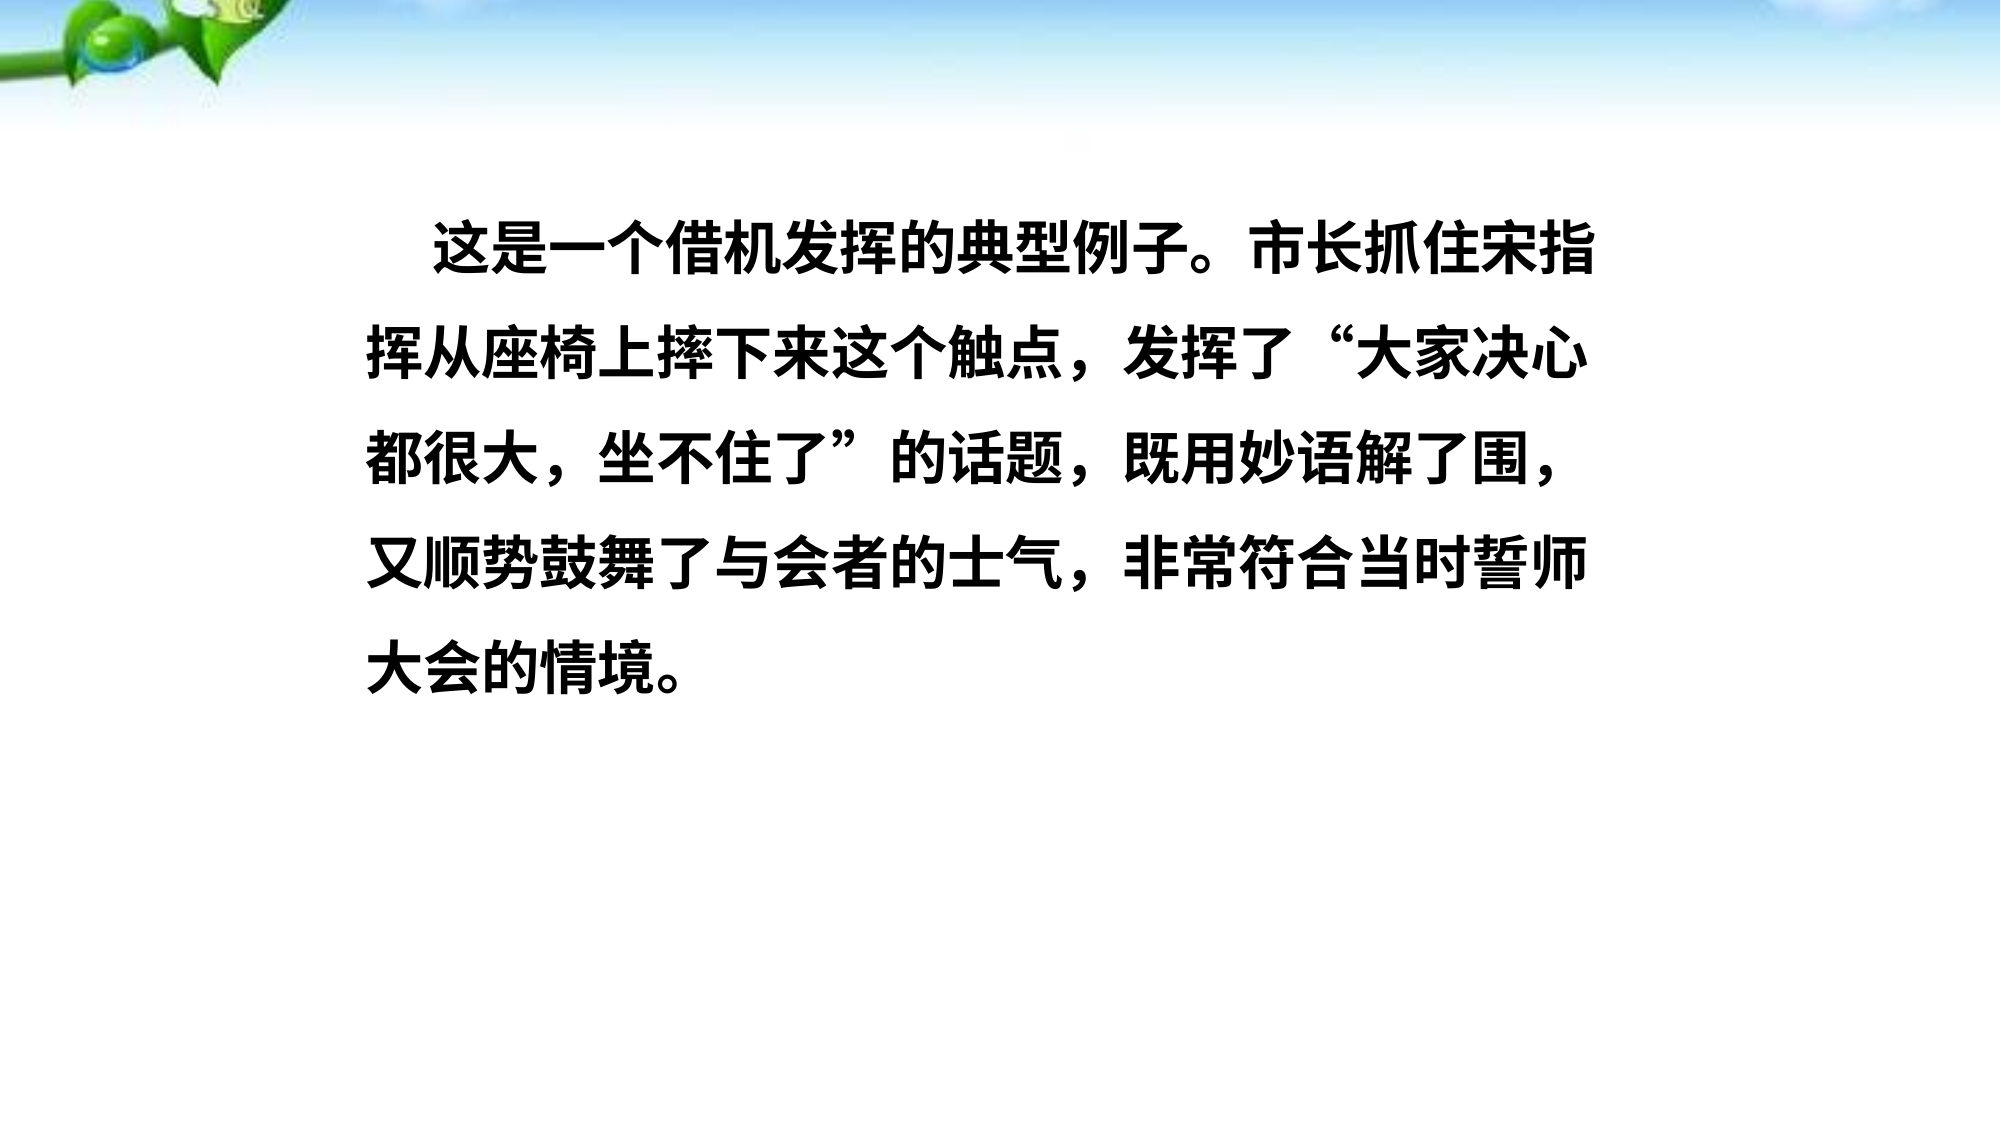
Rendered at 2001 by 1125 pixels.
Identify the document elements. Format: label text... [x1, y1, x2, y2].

picture [0, 0, 2001, 1125]
text_box 这是一个借机发挥的典型例子。市长抓住宋指挥从座椅上摔下来这个触点，发挥了“大家决心都很大，坐不住了”的话题，既用妙语解了围，又顺势鼓舞了与会者的士气，非常符合当时誓师大会的情境。 [350, 168, 1626, 709]
